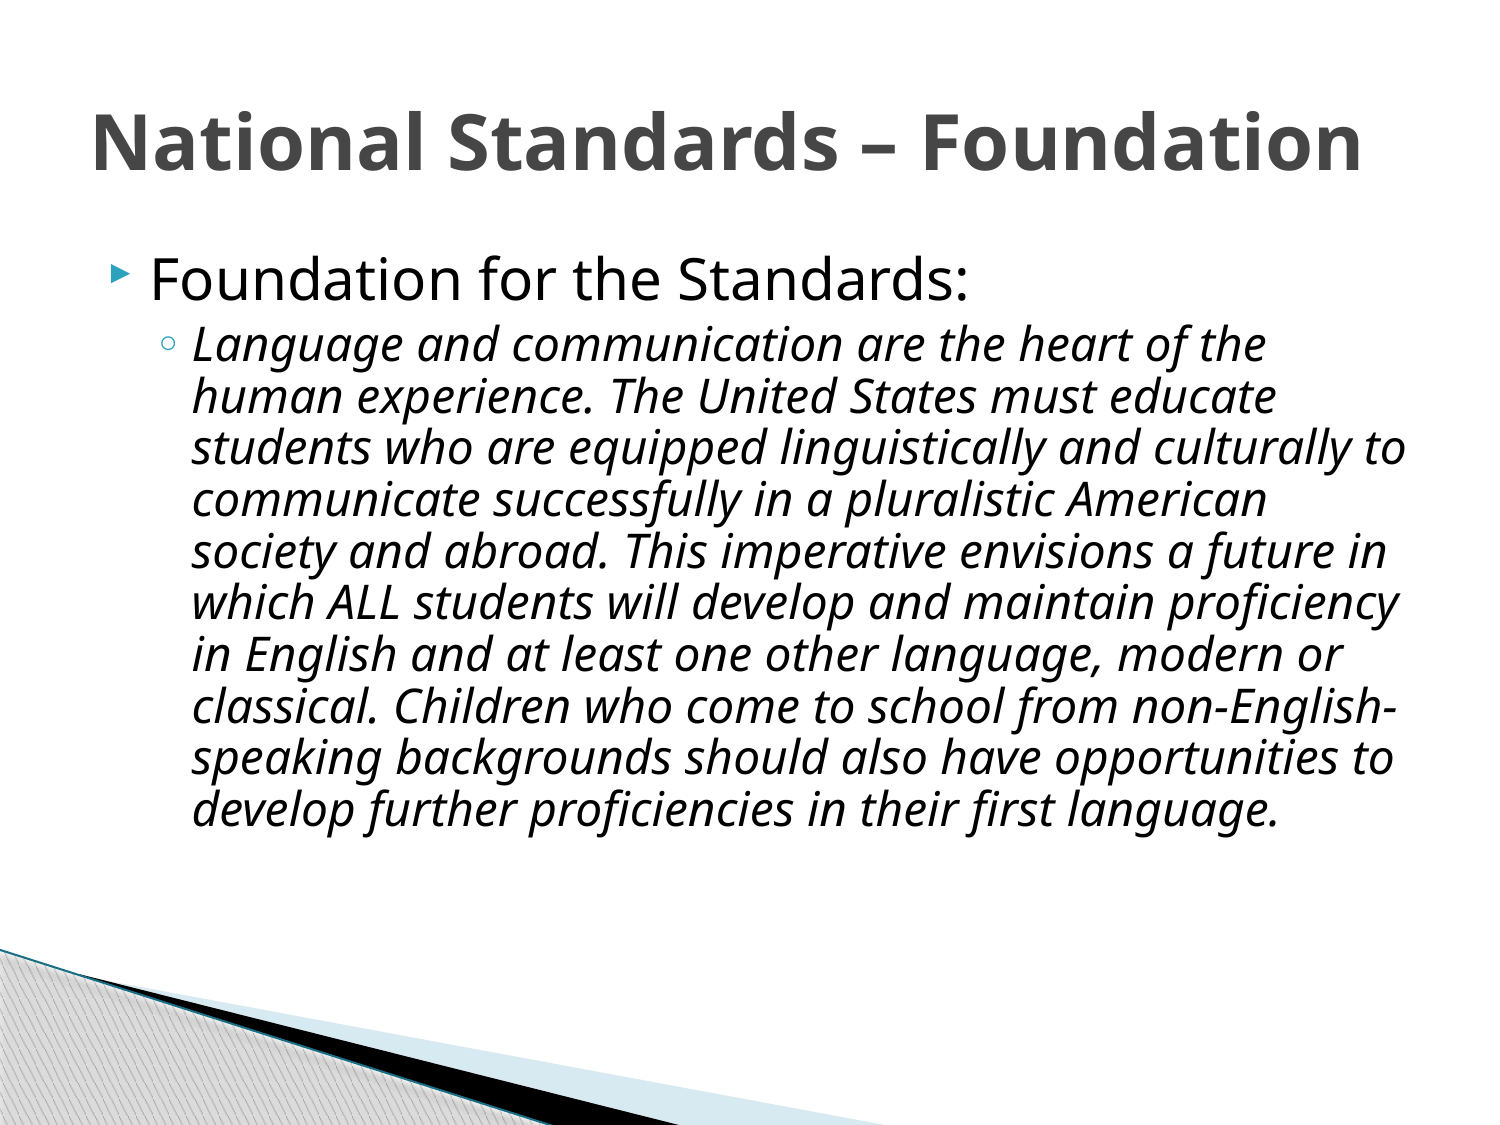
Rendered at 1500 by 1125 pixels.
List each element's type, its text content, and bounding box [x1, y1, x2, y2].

title National Standards – Foundation [75, 45, 1425, 233]
list Foundation for the Standards: Language and communication are the heart of the human experience. The United States must educate students who are equipped linguistically and culturally to communicate successfully in a pluralistic American society and abroad. This imperative envisions a future in which ALL students will develop and maintain proficiency in English and at least one other language, modern or classical. Children who come to school from non-English-speaking backgrounds should also have opportunities to develop further proficiencies in their first language. [75, 243, 1425, 986]
